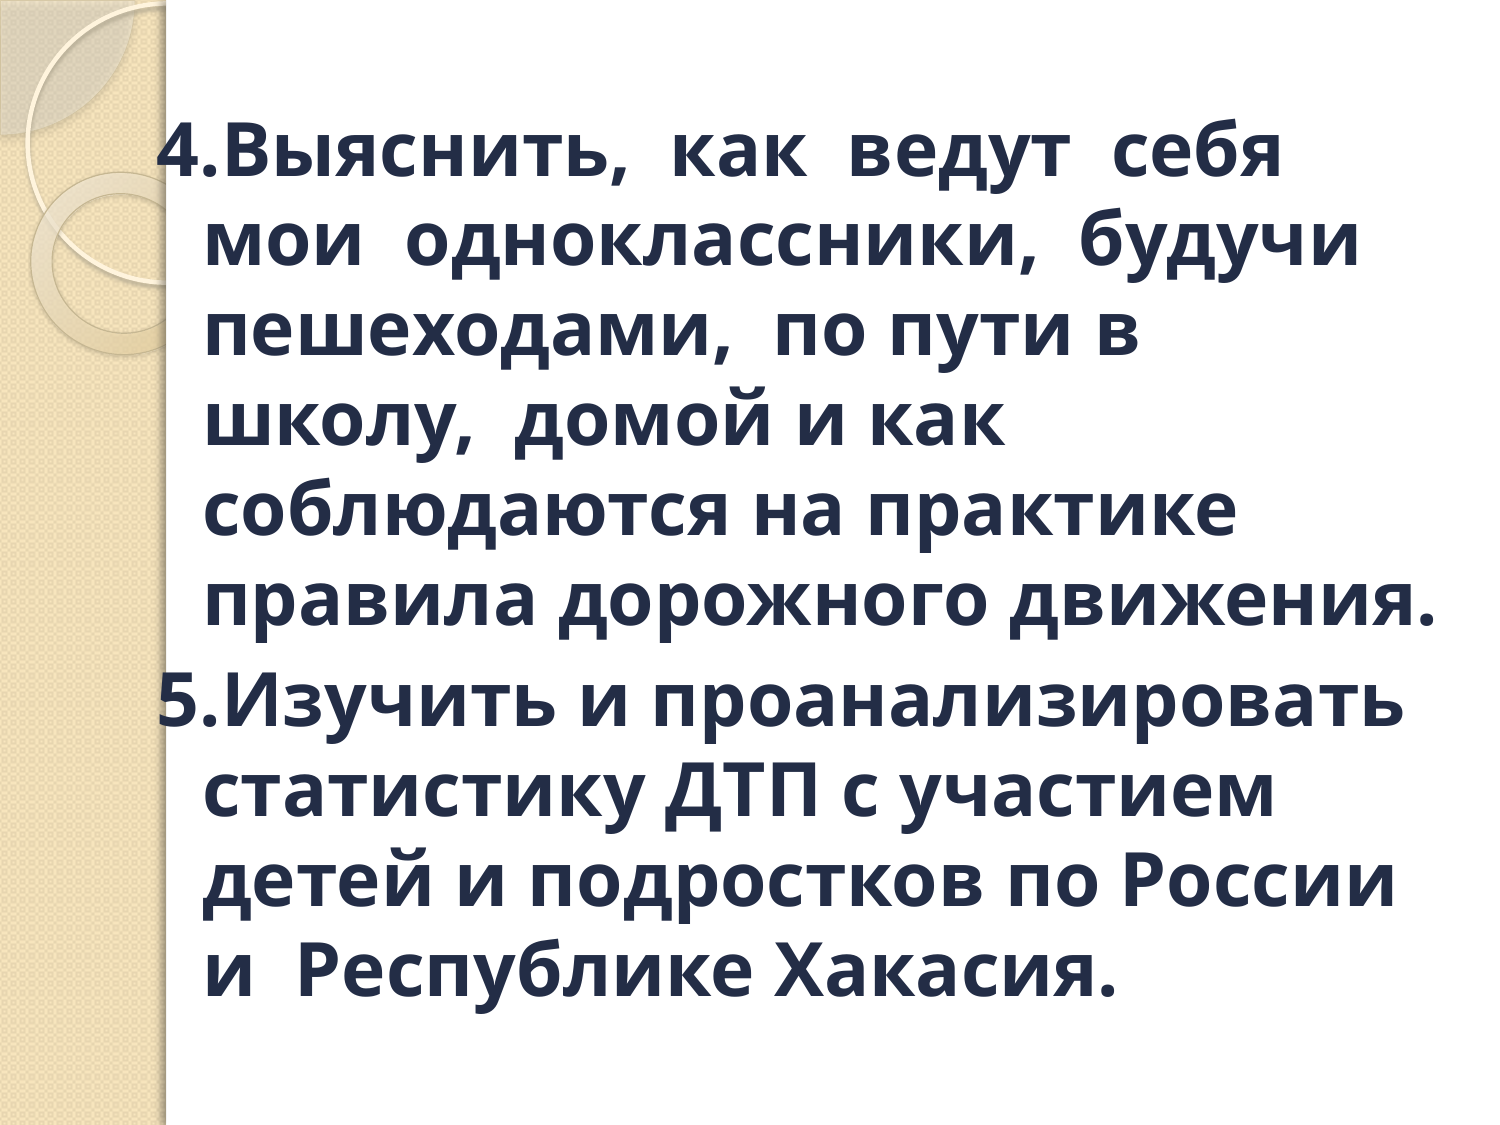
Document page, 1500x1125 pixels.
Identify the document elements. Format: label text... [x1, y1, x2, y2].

list 4.Выяснить, как ведут себя мои одноклассники, будучи пешеходами, по пути в школу, домой и как соблюдаются на практике правила дорожного движения. 5.Изучить и проанализировать статистику ДТП с участием детей и подростков по России и Республике Хакасия. [128, 93, 1466, 1090]
